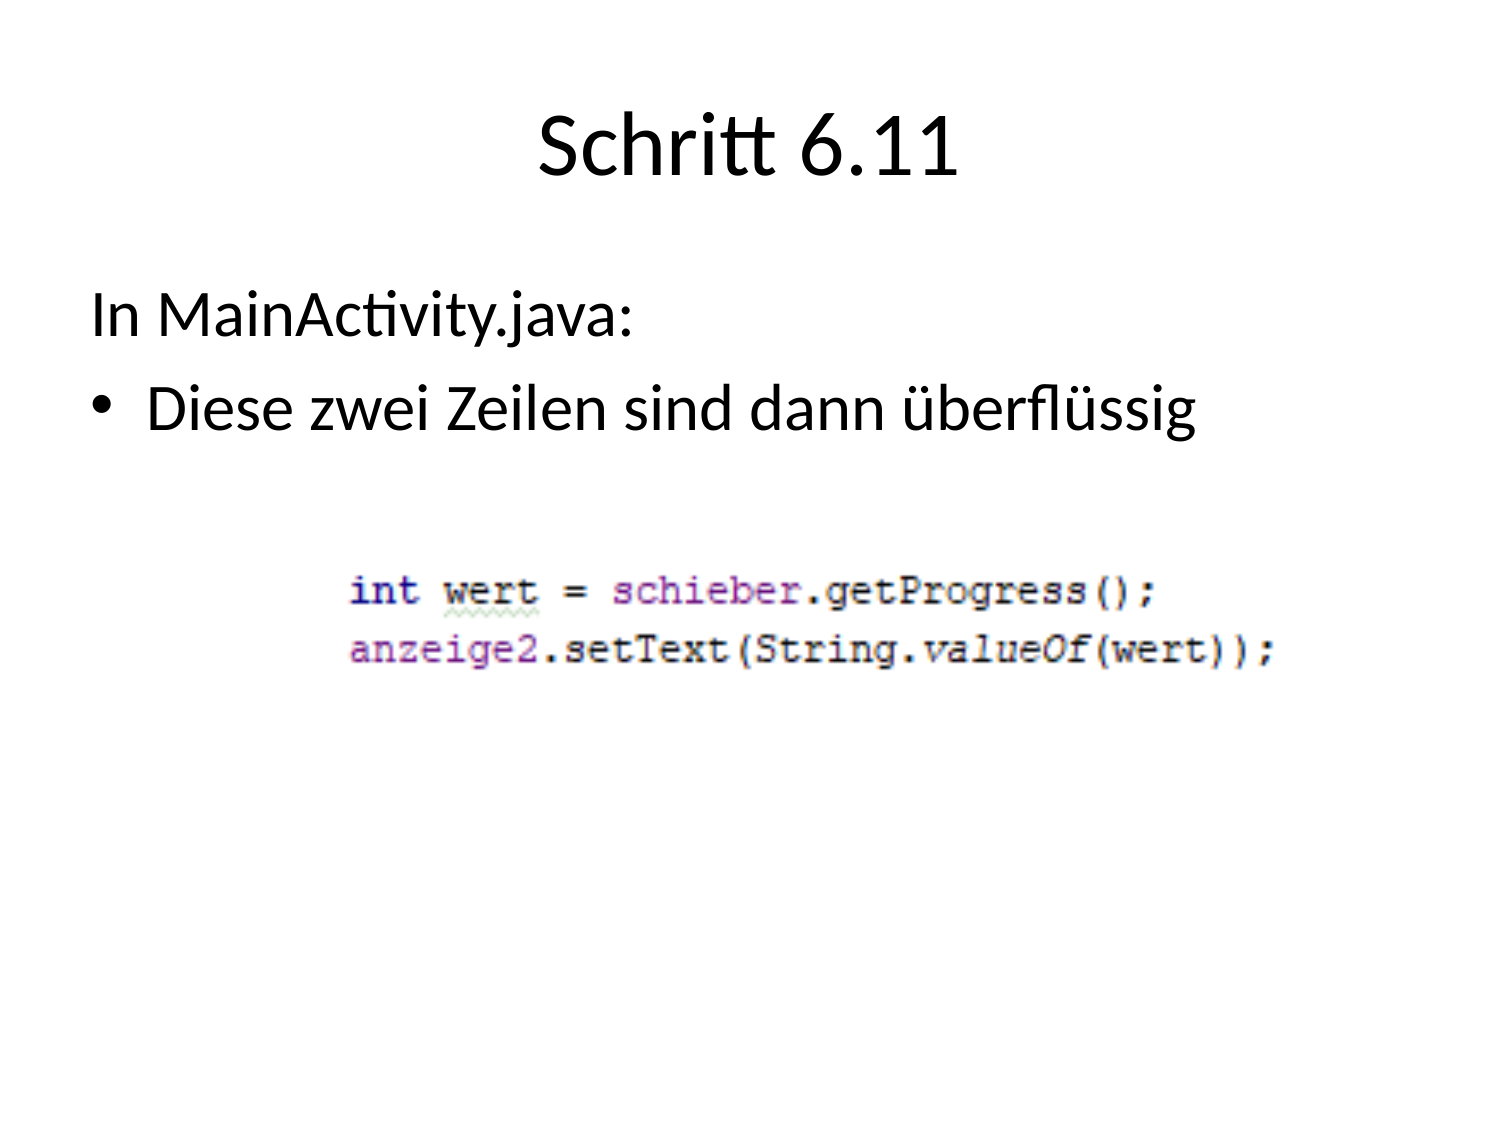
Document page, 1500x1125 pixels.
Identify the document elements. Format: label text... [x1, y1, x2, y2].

title Schritt 6.11 [75, 45, 1425, 233]
picture [336, 560, 1294, 684]
list In MainActivity.java: Diese zwei Zeilen sind dann überflüssig [75, 262, 1425, 1005]
